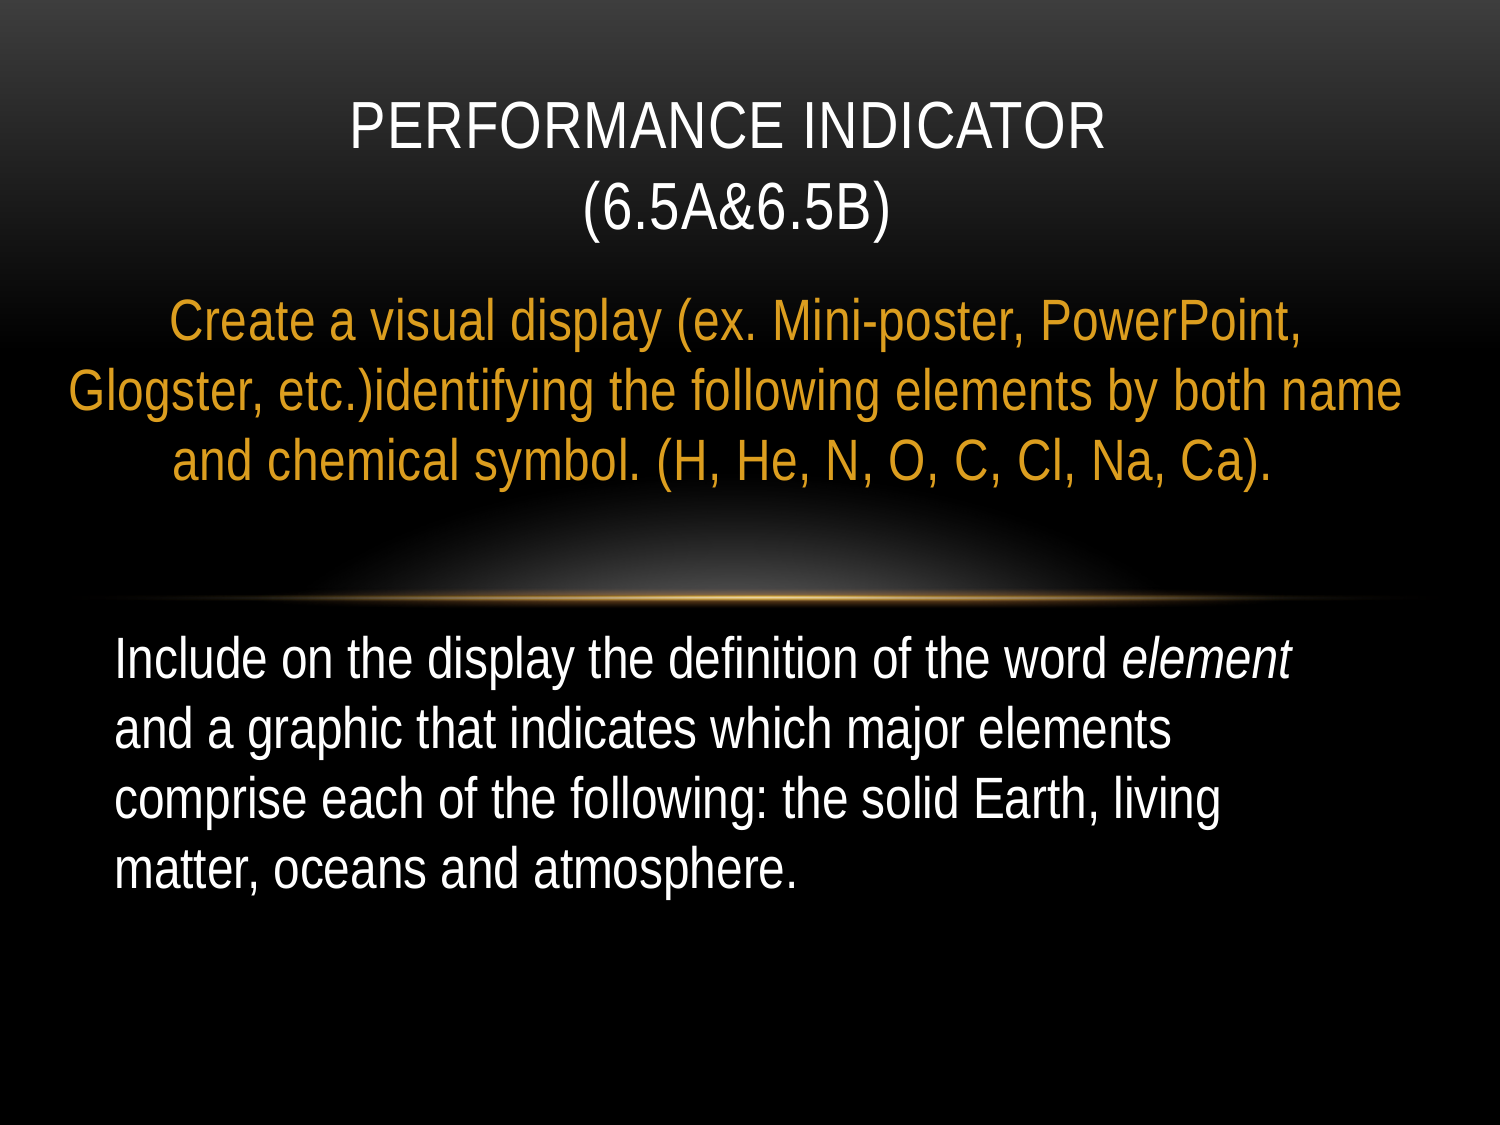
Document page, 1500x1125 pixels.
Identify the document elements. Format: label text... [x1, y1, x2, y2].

subtitle Create a visual display (ex. Mini-poster, PowerPoint, Glogster, etc.)identifying the following elements by both name and chemical symbol. (H, He, N, O, C, Cl, Na, Ca). [50, 275, 1427, 563]
picture [0, 0, 1500, 750]
title Performance Indicator (6.5a&6.5b) [212, 37, 1263, 250]
text_box Include on the display the definition of the word element and a graphic that indicates which major elements comprise each of the following: the solid Earth, living matter, oceans and atmosphere. [99, 612, 1388, 908]
